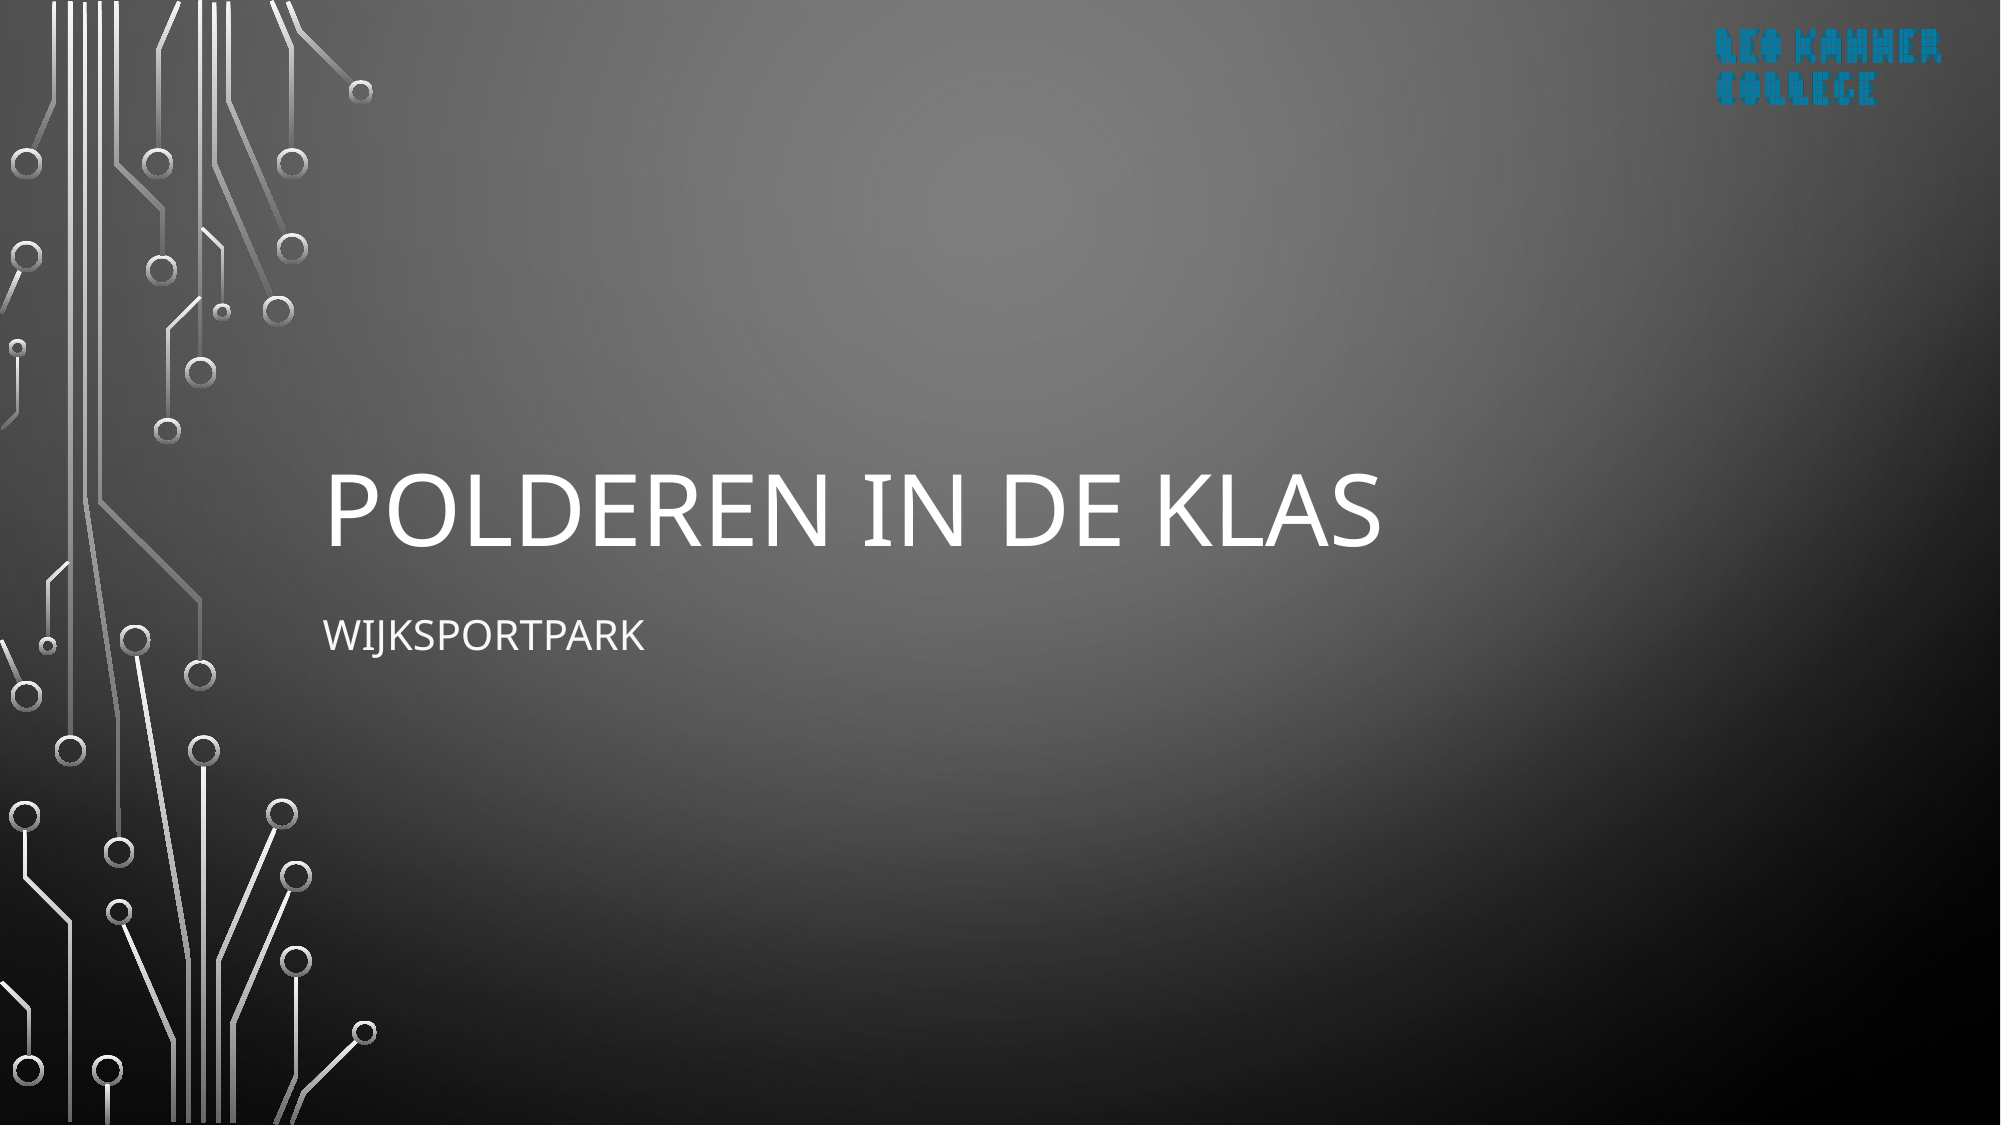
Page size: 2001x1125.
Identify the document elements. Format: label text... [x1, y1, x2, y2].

picture [1716, 29, 1941, 106]
picture [1801, 29, 1810, 37]
subtitle Wijksportpark [307, 590, 1750, 863]
title Polderen in de klas [307, 184, 1750, 576]
picture [1937, 41, 1941, 51]
